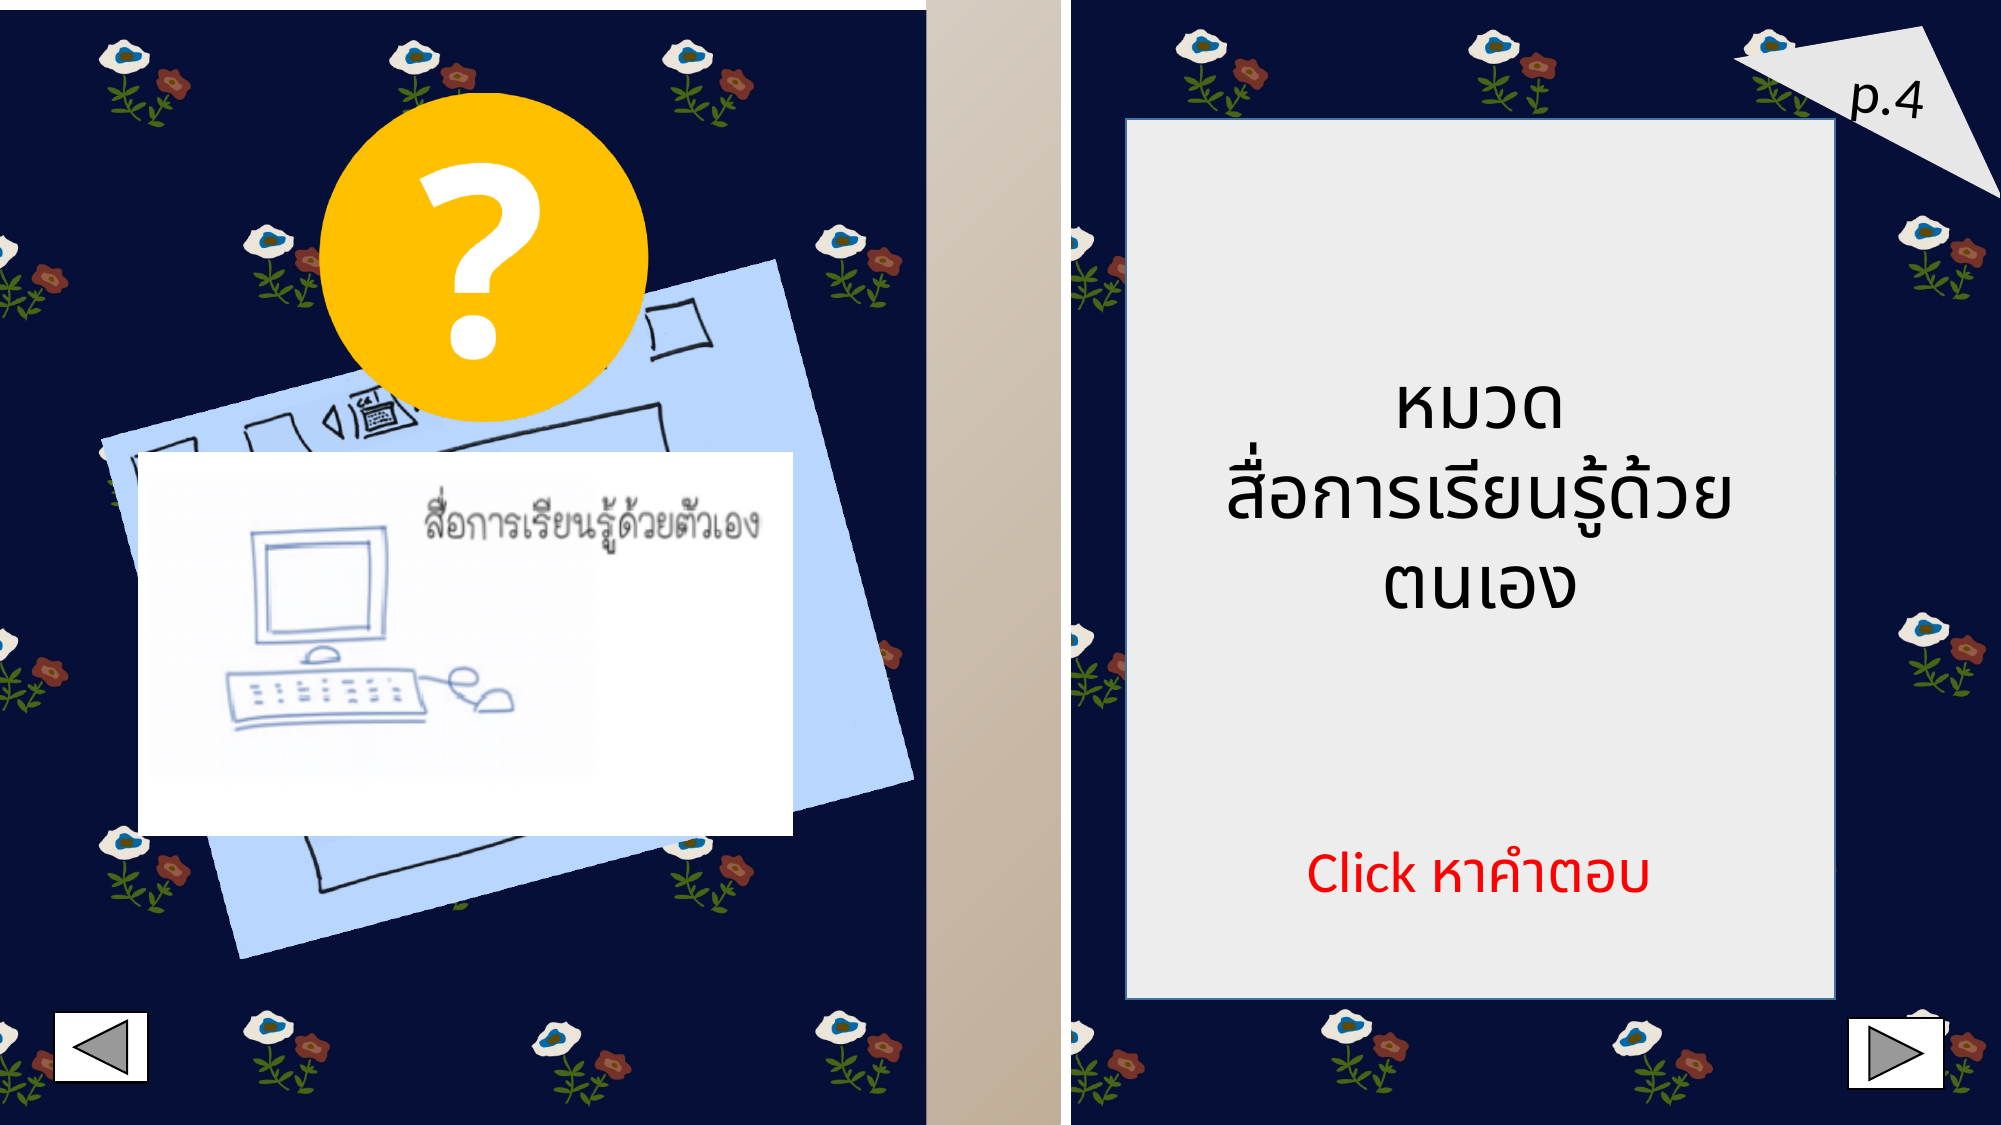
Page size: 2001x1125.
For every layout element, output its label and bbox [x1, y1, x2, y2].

picture [0, 10, 927, 1125]
picture [1071, 0, 2001, 1125]
text_box [925, 0, 1062, 1125]
